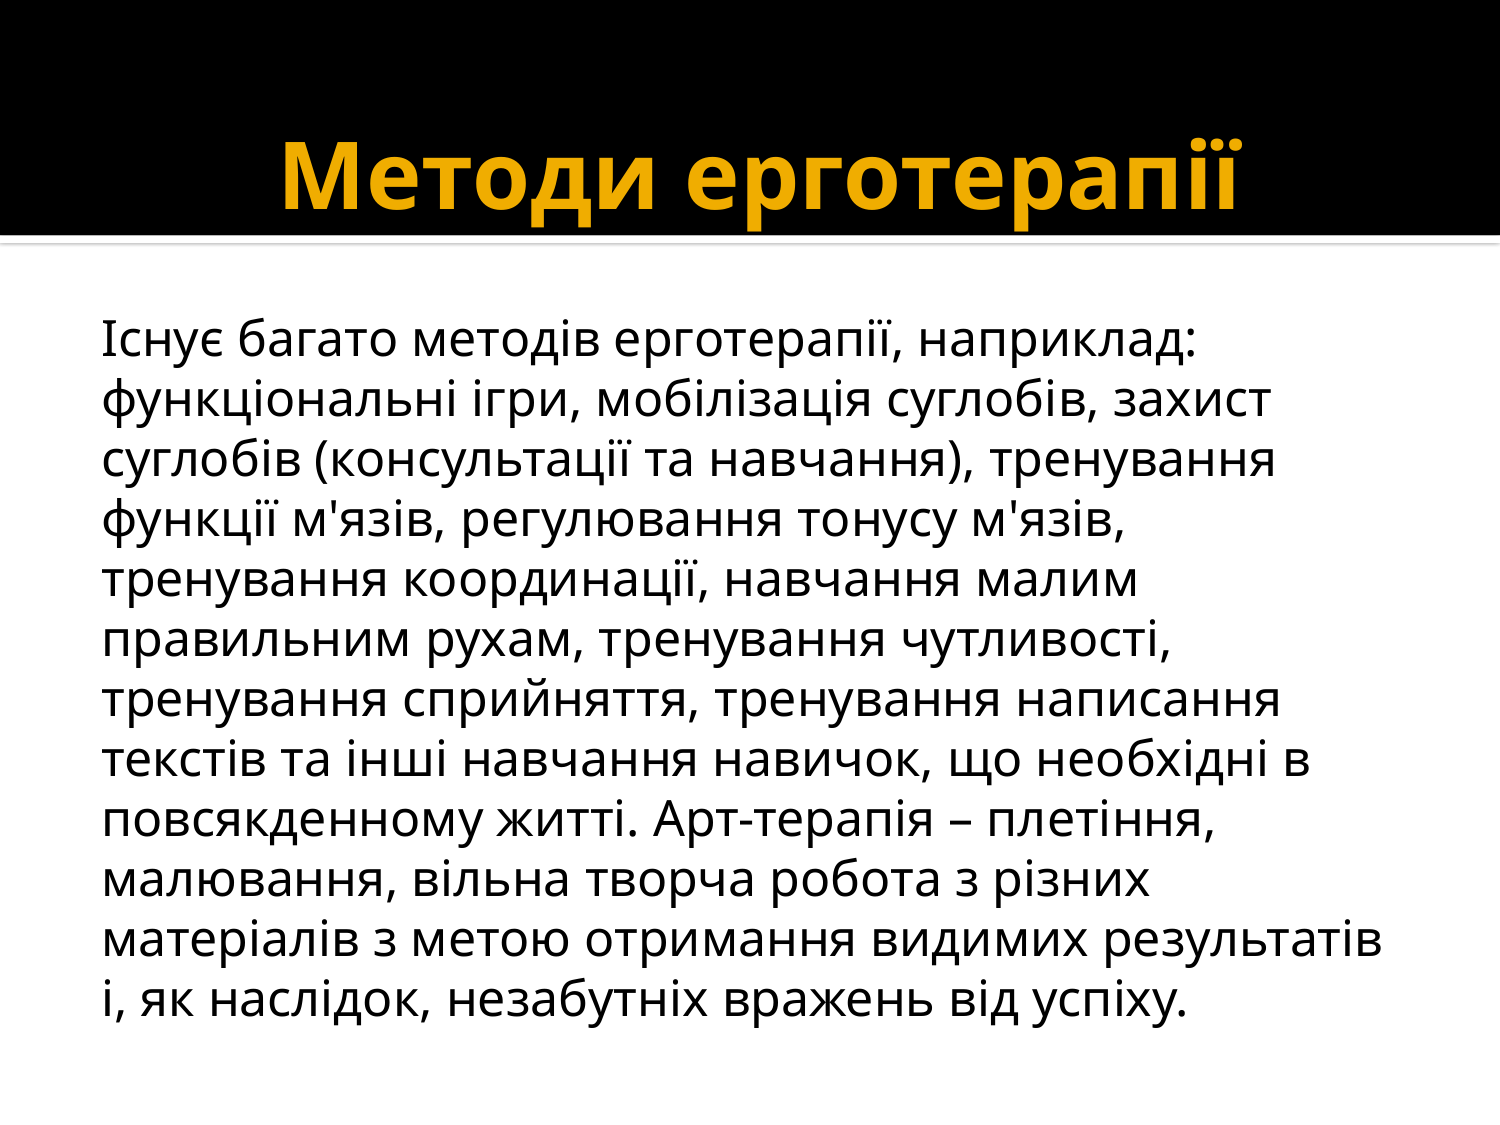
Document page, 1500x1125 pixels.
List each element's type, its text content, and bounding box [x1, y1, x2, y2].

title Методи ерготерапії [100, 90, 1412, 255]
list Існує багато методів ерготерапії, наприклад: функціональні ігри, мобілізація суглобів, захист суглобів (консультації та навчання), тренування функції м'язів, регулювання тонусу м'язів, тренування координації, навчання малим правильним рухам, тренування чутливості, тренування сприйняття, тренування написання текстів та інші навчання навичок, що необхідні в повсякденному житті. Арт-терапія – плетіння, малювання, вільна творча робота з різних матеріалів з метою отримання видимих результатів і, як наслідок, незабутніх вражень від успіху. [75, 291, 1425, 1050]
